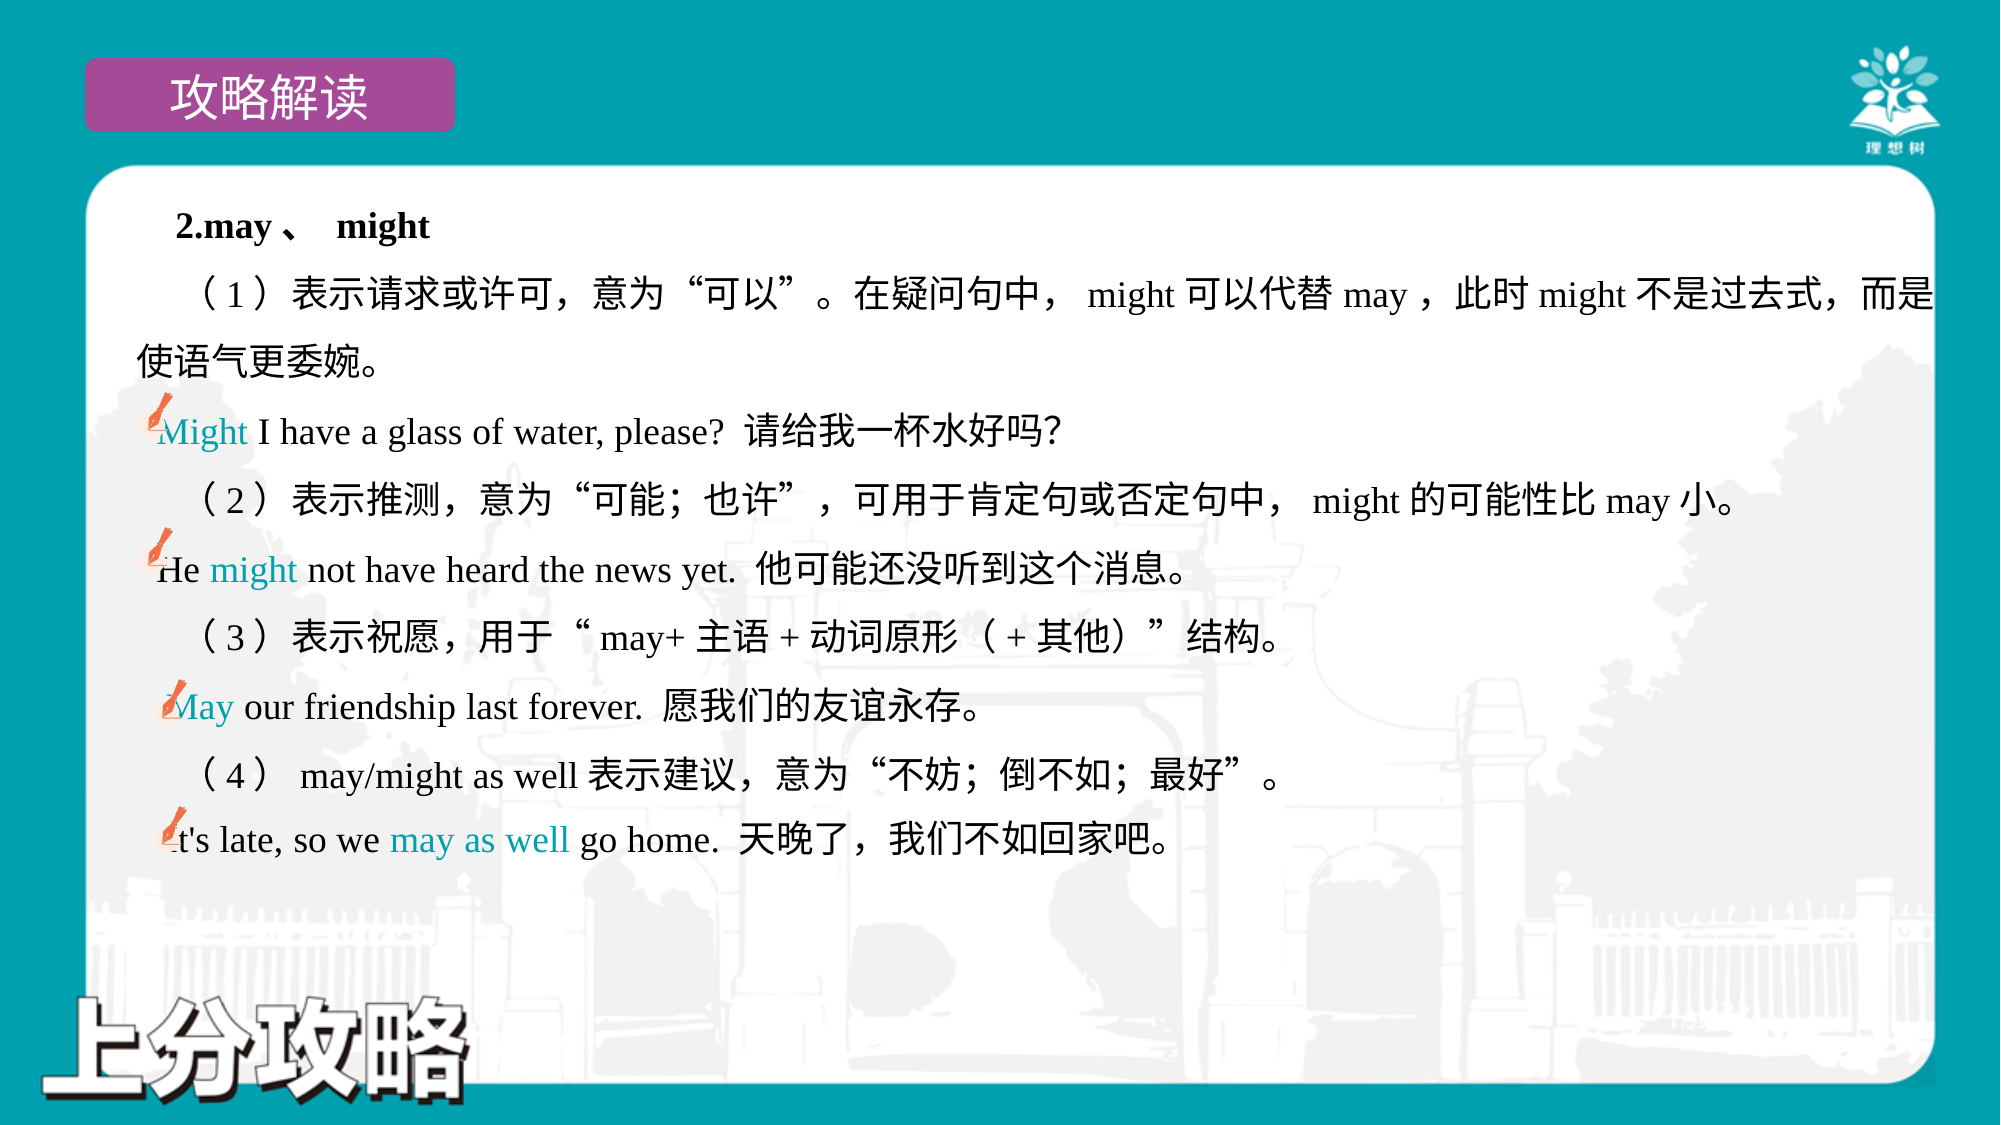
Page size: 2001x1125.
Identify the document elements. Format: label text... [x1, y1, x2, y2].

text_box 2.may、 might （1）表示请求或许可，意为“可以”。在疑问句中，might可以代替may，此时might不是过去式，而是 使语气更委婉。 Might I have a glass of water, please? 请给我一杯水好吗？ （2）表示推测，意为“可能；也许”，可用于肯定句或否定句中，might的可能性比may小。 He might not have heard the news yet. 他可能还没听到这个消息。 （3）表示祝愿，用于“may+主语+动词原形（+其他）”结构。 May our friendship last forever. 愿我们的友谊永存。 （4）may/might as well表示建议，意为“不妨；倒不如；最好”。 It's late, so we may as well go home. 天晚了，我们不如回家吧。#20 [136, 177, 1865, 853]
picture [0, 0, 2000, 1125]
